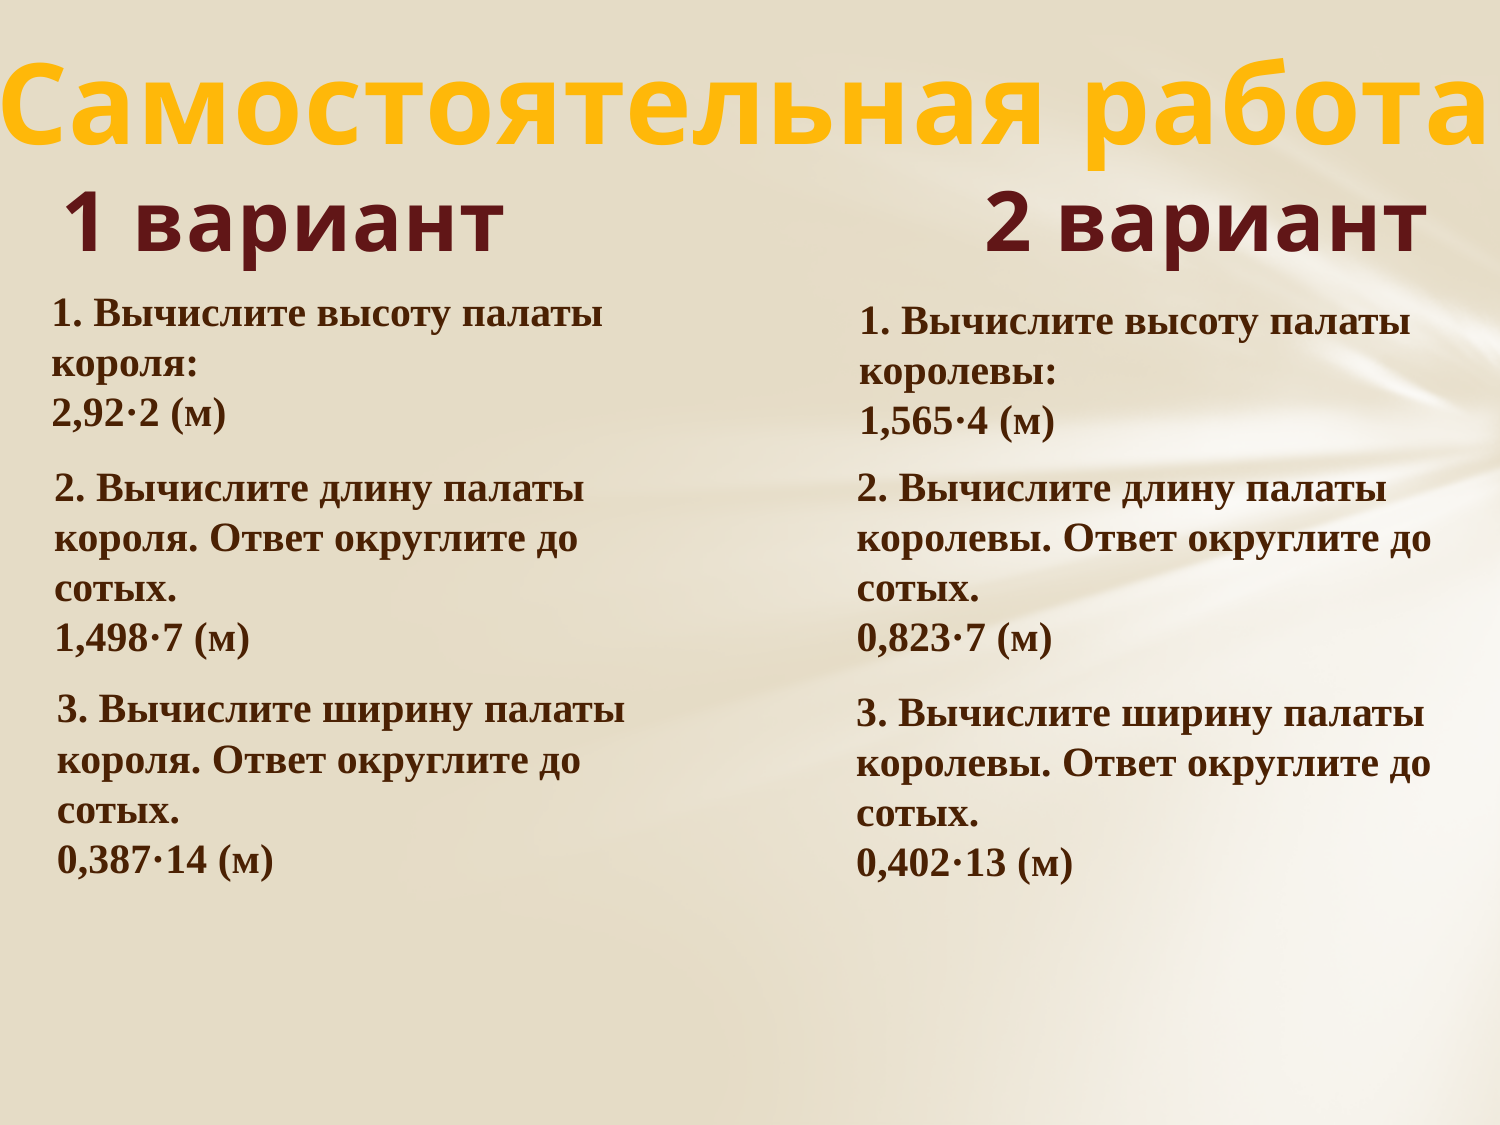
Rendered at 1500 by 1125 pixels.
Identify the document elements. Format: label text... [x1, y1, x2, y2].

text_box 1 вариант 2 вариант [46, 160, 1444, 276]
text_box 2. Вычислите длину палаты короля. Ответ округлите до сотых. 1,498·7 (м) [39, 452, 660, 668]
text_box Самостоятельная работа [0, 25, 1500, 176]
text_box 2. Вычислите длину палаты королевы. Ответ округлите до сотых. 0,823·7 (м) [841, 452, 1447, 668]
text_box 3. Вычислите ширину палаты королевы. Ответ округлите до сотых. 0,402·13 (м) [841, 677, 1447, 893]
text_box 1. Вычислите высоту палаты королевы: 1,565·4 (м) [844, 285, 1447, 452]
list [57, 176, 1447, 1094]
text_box 1. Вычислите высоту палаты короля: 2,92·2 (м) [36, 277, 652, 443]
text_box 3. Вычислите ширину палаты короля. Ответ округлите до сотых. 0,387·14 (м) [42, 673, 646, 889]
